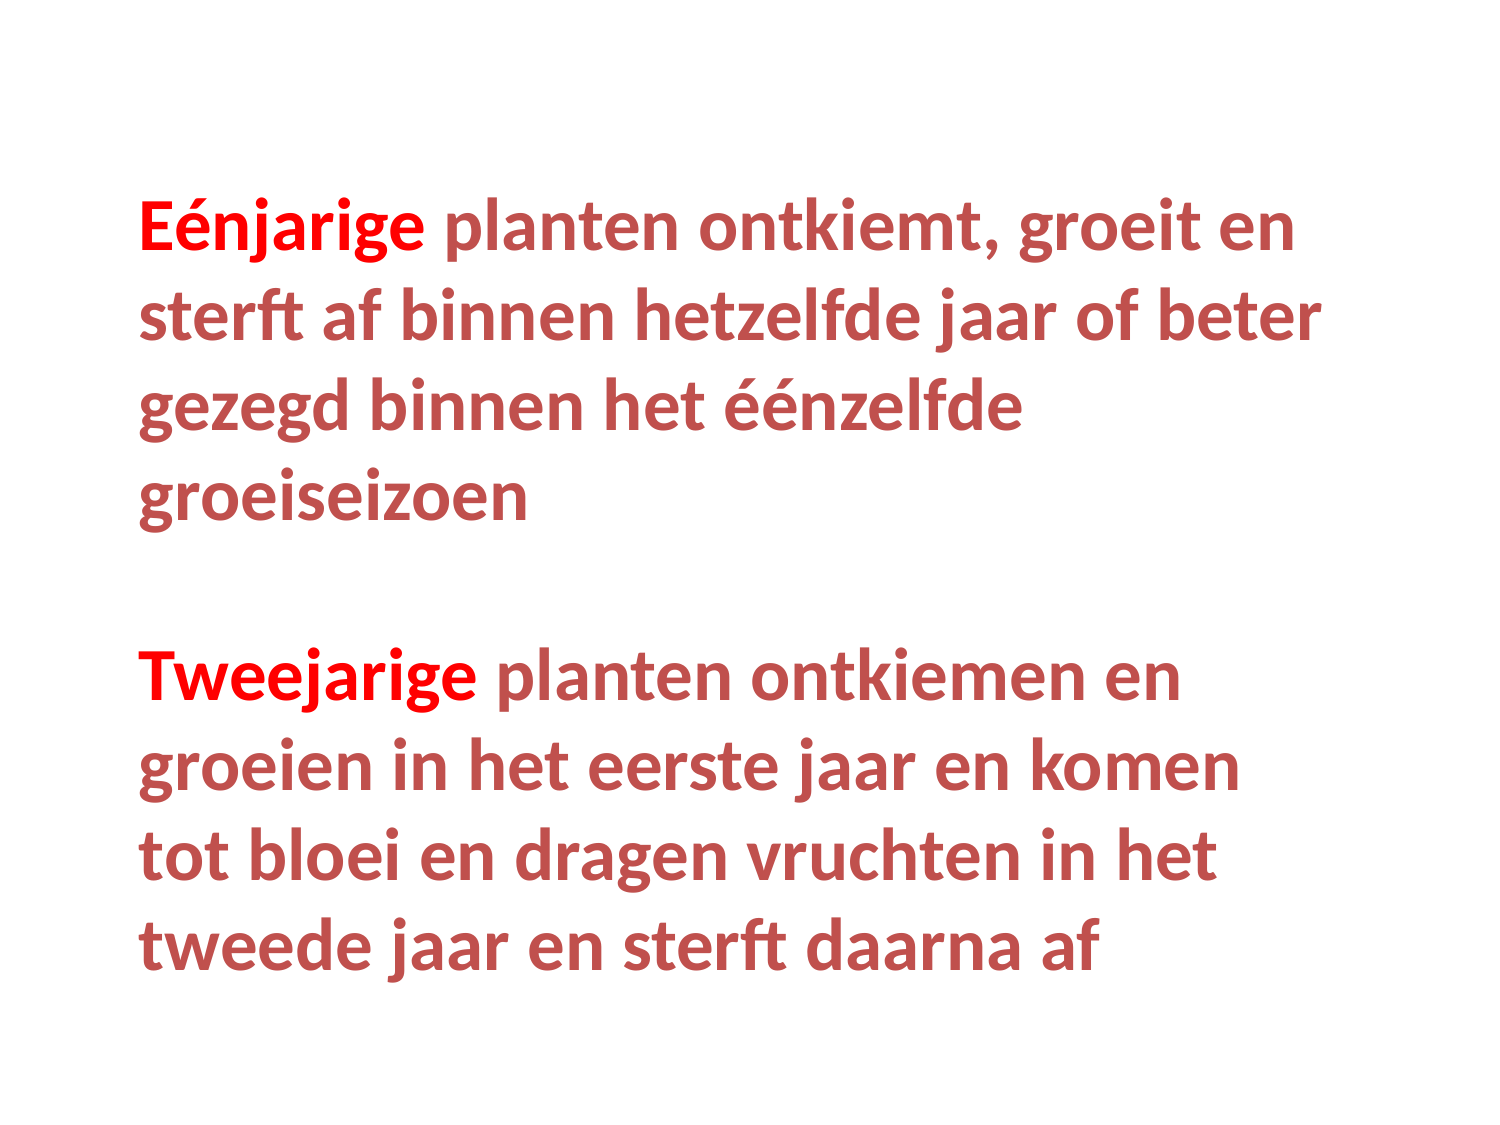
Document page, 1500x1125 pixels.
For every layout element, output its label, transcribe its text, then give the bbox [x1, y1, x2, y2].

text_box [360, 337, 1129, 413]
title Eénjarige planten ontkiemt, groeit en sterft af binnen hetzelfde jaar of beter gezegd binnen het éénzelfde groeiseizoen Tweejarige planten ontkiemen en groeien in het eerste jaar en komen tot bloei en dragen vruchten in het tweede jaar en sterft daarna af [123, 137, 1364, 1024]
